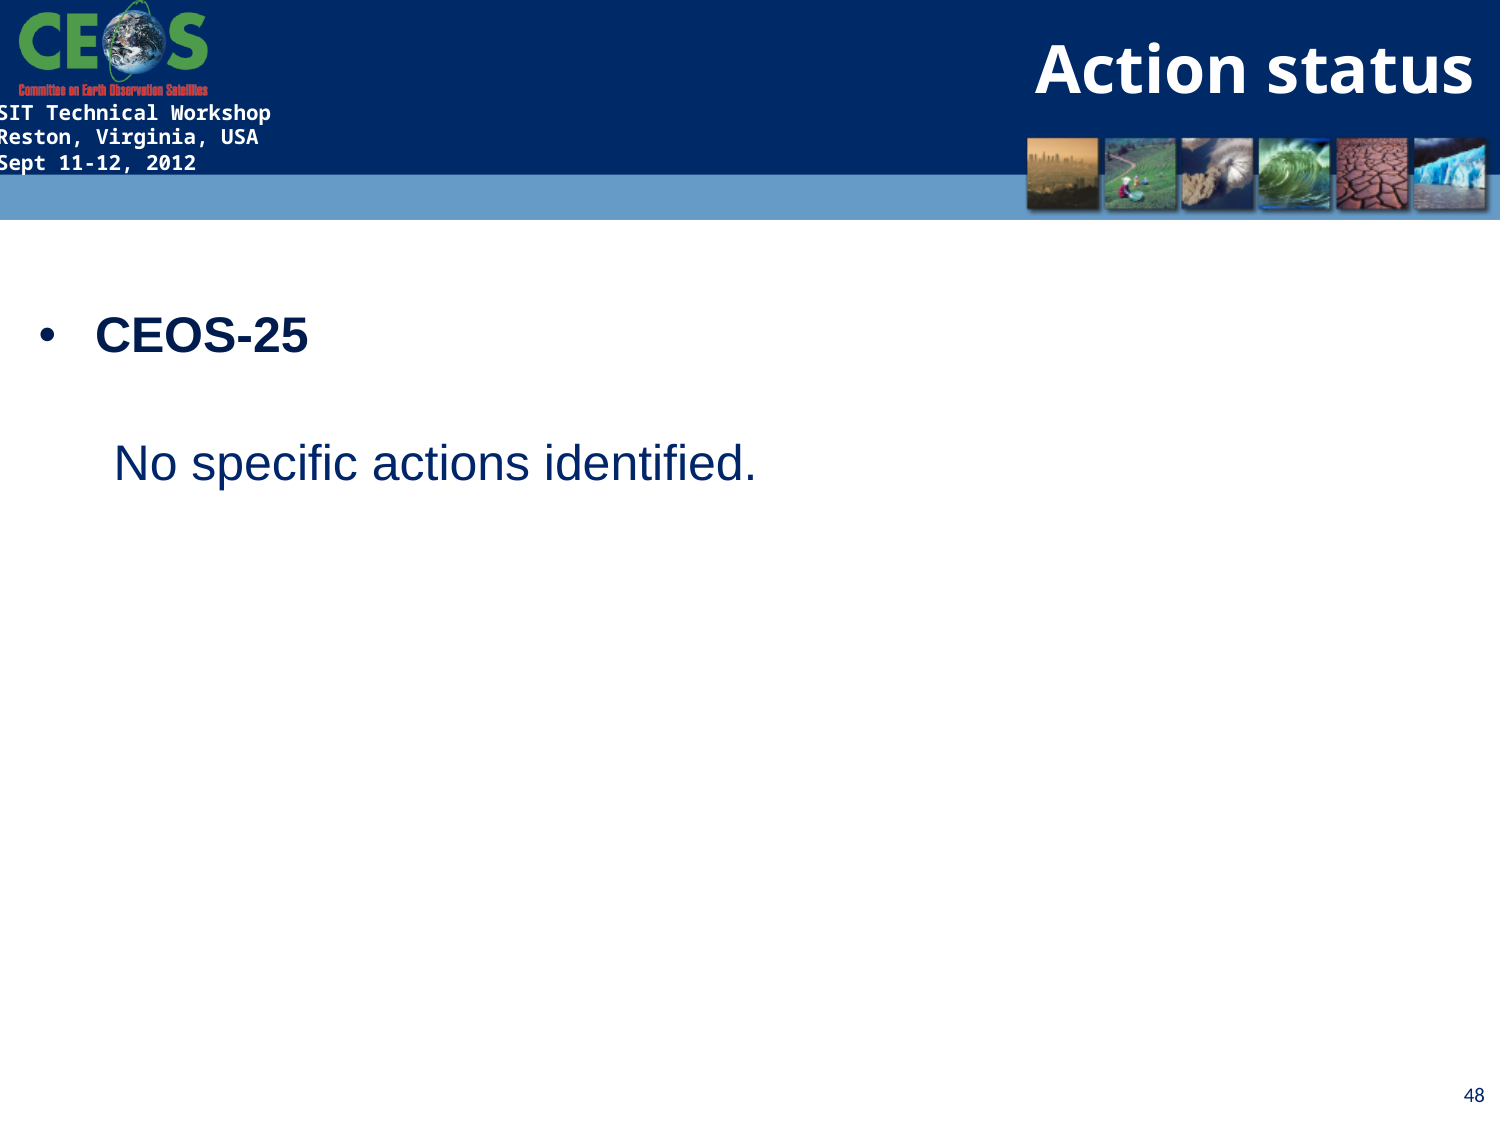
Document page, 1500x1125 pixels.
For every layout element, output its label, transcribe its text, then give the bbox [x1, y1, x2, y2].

title Action status [216, 16, 1491, 117]
picture [0, 0, 1500, 220]
text_box CEOS-25 No specific actions identified. [24, 232, 1473, 1074]
slide_number 48 [1187, 1073, 1500, 1125]
